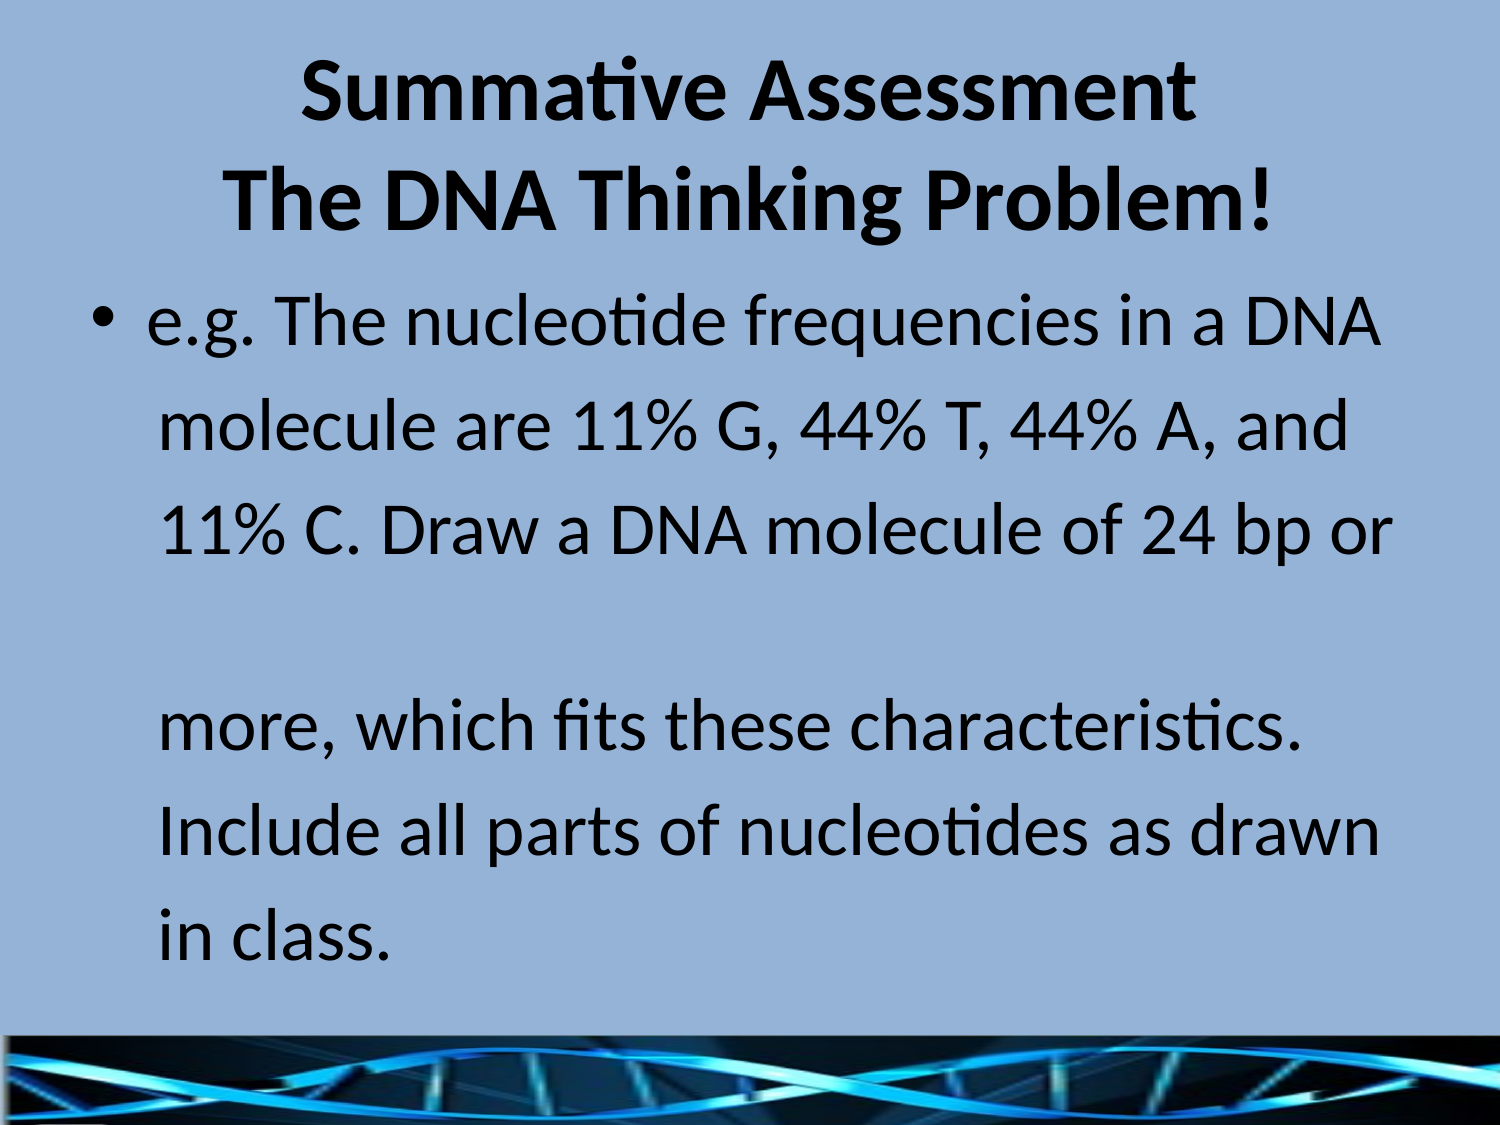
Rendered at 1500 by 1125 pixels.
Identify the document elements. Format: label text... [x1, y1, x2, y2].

title Summative Assessment The DNA Thinking Problem! [75, 45, 1425, 233]
picture [4, 323, 1500, 1125]
list e.g. The nucleotide frequencies in a DNA molecule are 11% G, 44% T, 44% A, and 11% C. Draw a DNA molecule of 24 bp or more, which fits these characteristics. Include all parts of nucleotides as drawn in class. [75, 262, 1425, 1005]
